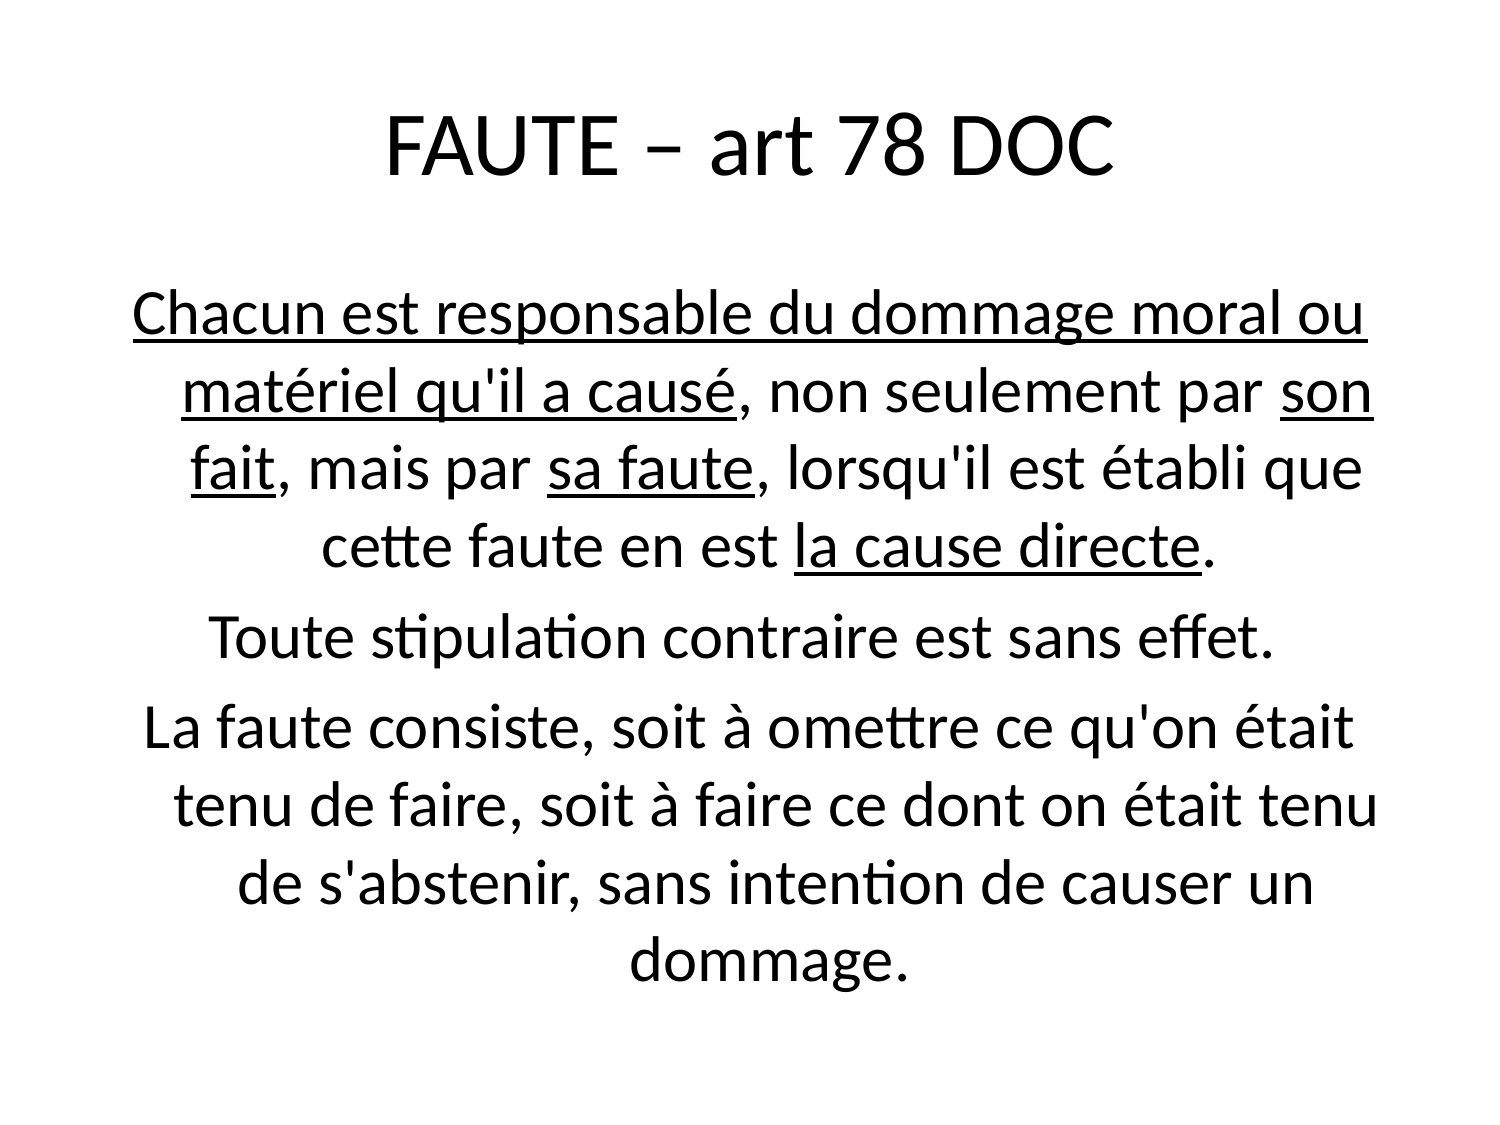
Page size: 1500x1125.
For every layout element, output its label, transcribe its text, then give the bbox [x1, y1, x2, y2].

list Chacun est responsable du dommage moral ou matériel qu'il a causé, non seulement par son fait, mais par sa faute, lorsqu'il est établi que cette faute en est la cause directe. Toute stipulation contraire est sans effet. La faute consiste, soit à omettre ce qu'on était tenu de faire, soit à faire ce dont on était tenu de s'abstenir, sans intention de causer un dommage. [75, 262, 1425, 1005]
title FAUTE – art 78 DOC [75, 45, 1425, 233]
